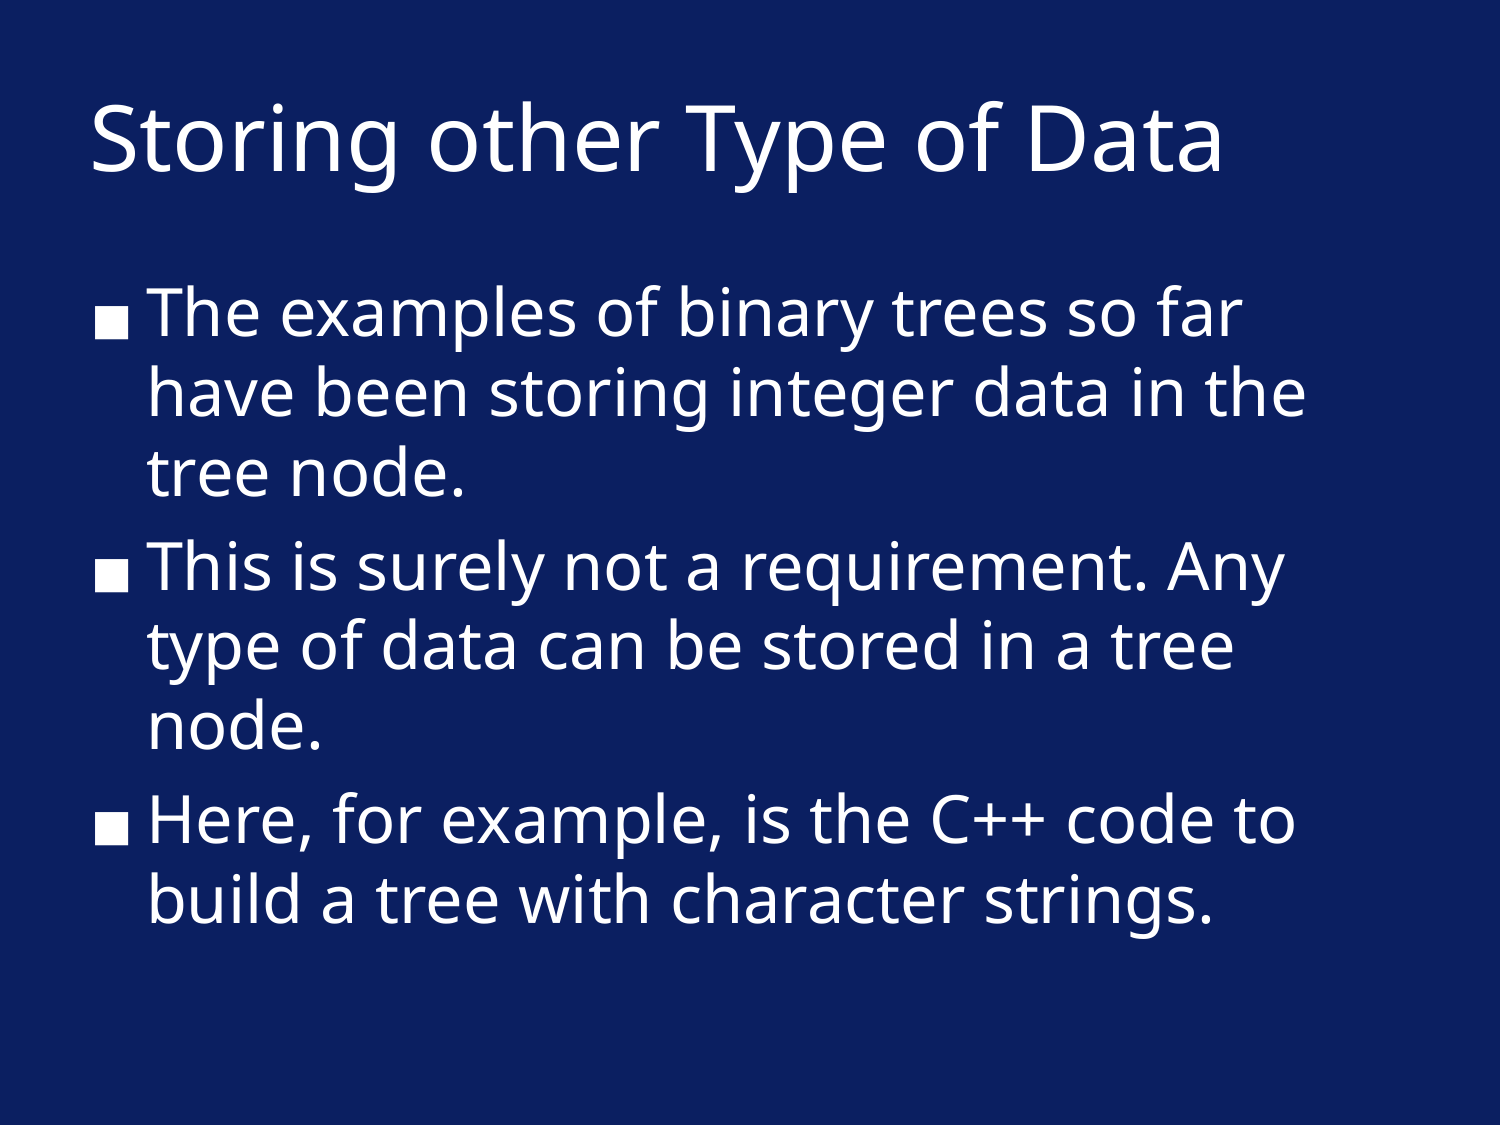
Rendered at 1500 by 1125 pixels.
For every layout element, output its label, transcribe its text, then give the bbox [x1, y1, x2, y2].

list The examples of binary trees so far have been storing integer data in the tree node. This is surely not a requirement. Any type of data can be stored in a tree node. Here, for example, is the C++ code to build a tree with character strings. [74, 262, 1425, 1038]
title Storing other Type of Data [74, 59, 1425, 210]
